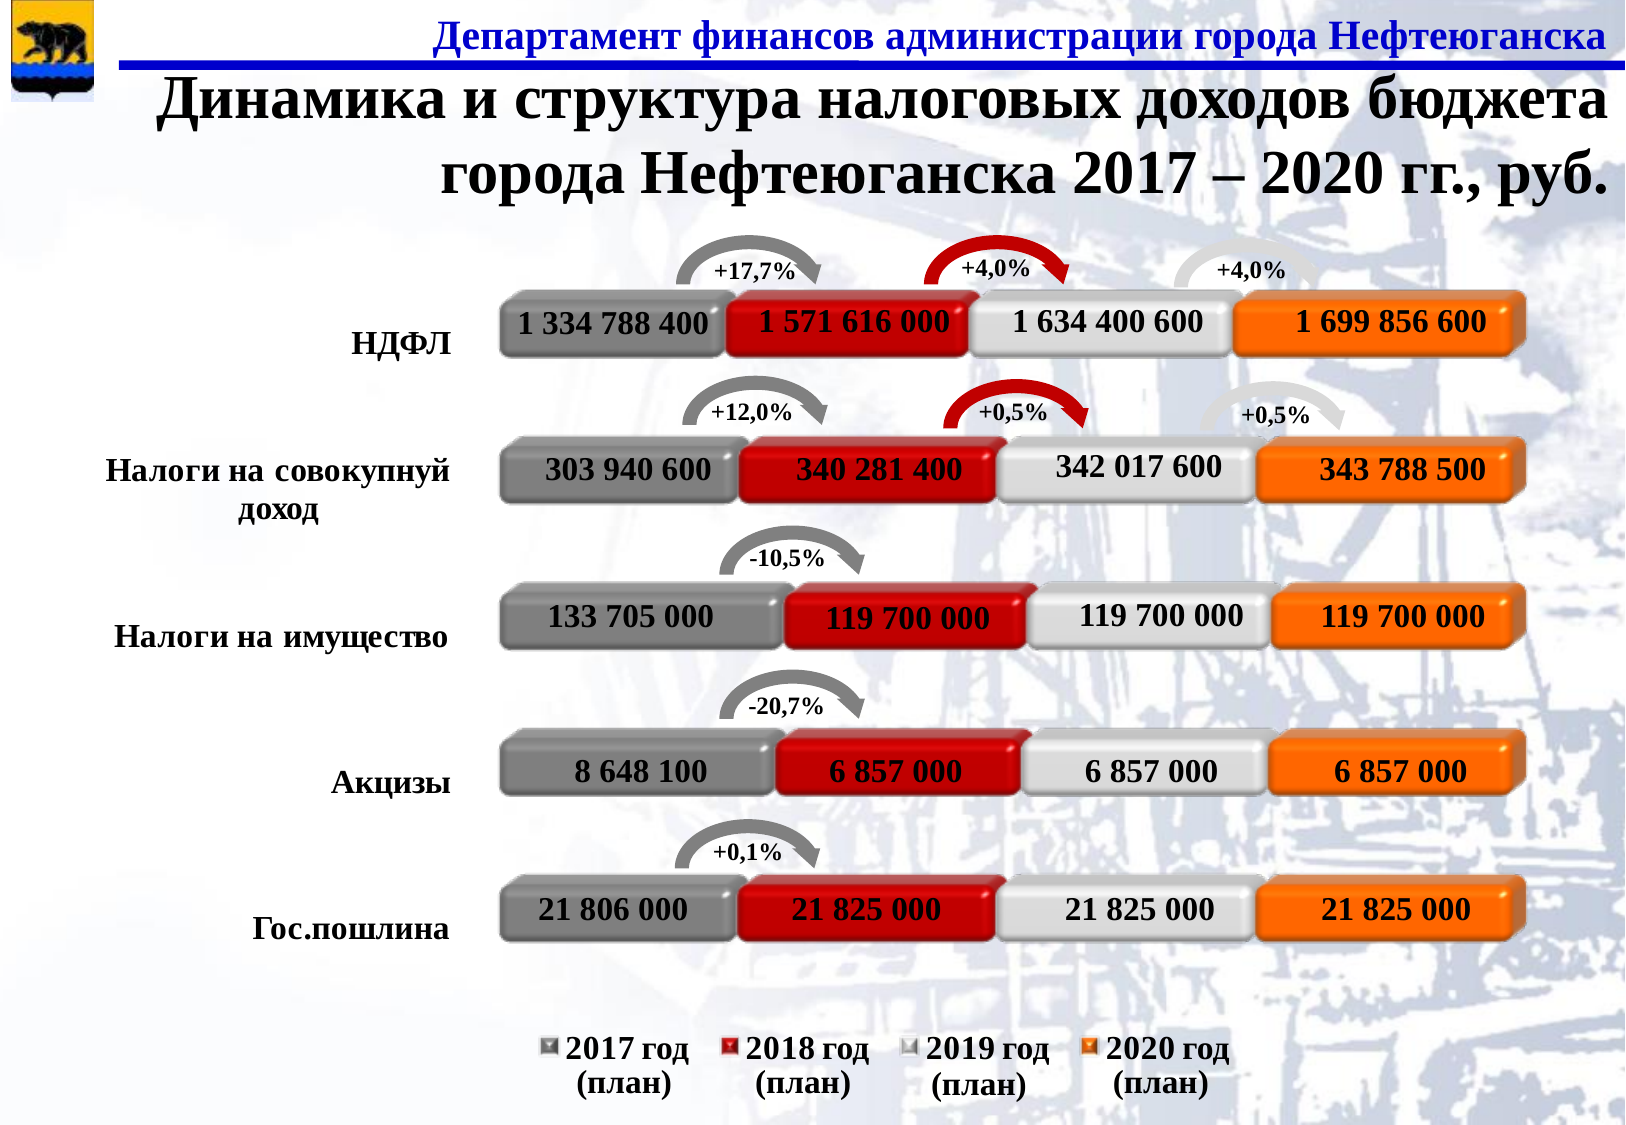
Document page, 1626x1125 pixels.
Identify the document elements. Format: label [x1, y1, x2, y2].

picture [0, 0, 1625, 1125]
text_box [33, 216, 1591, 1125]
